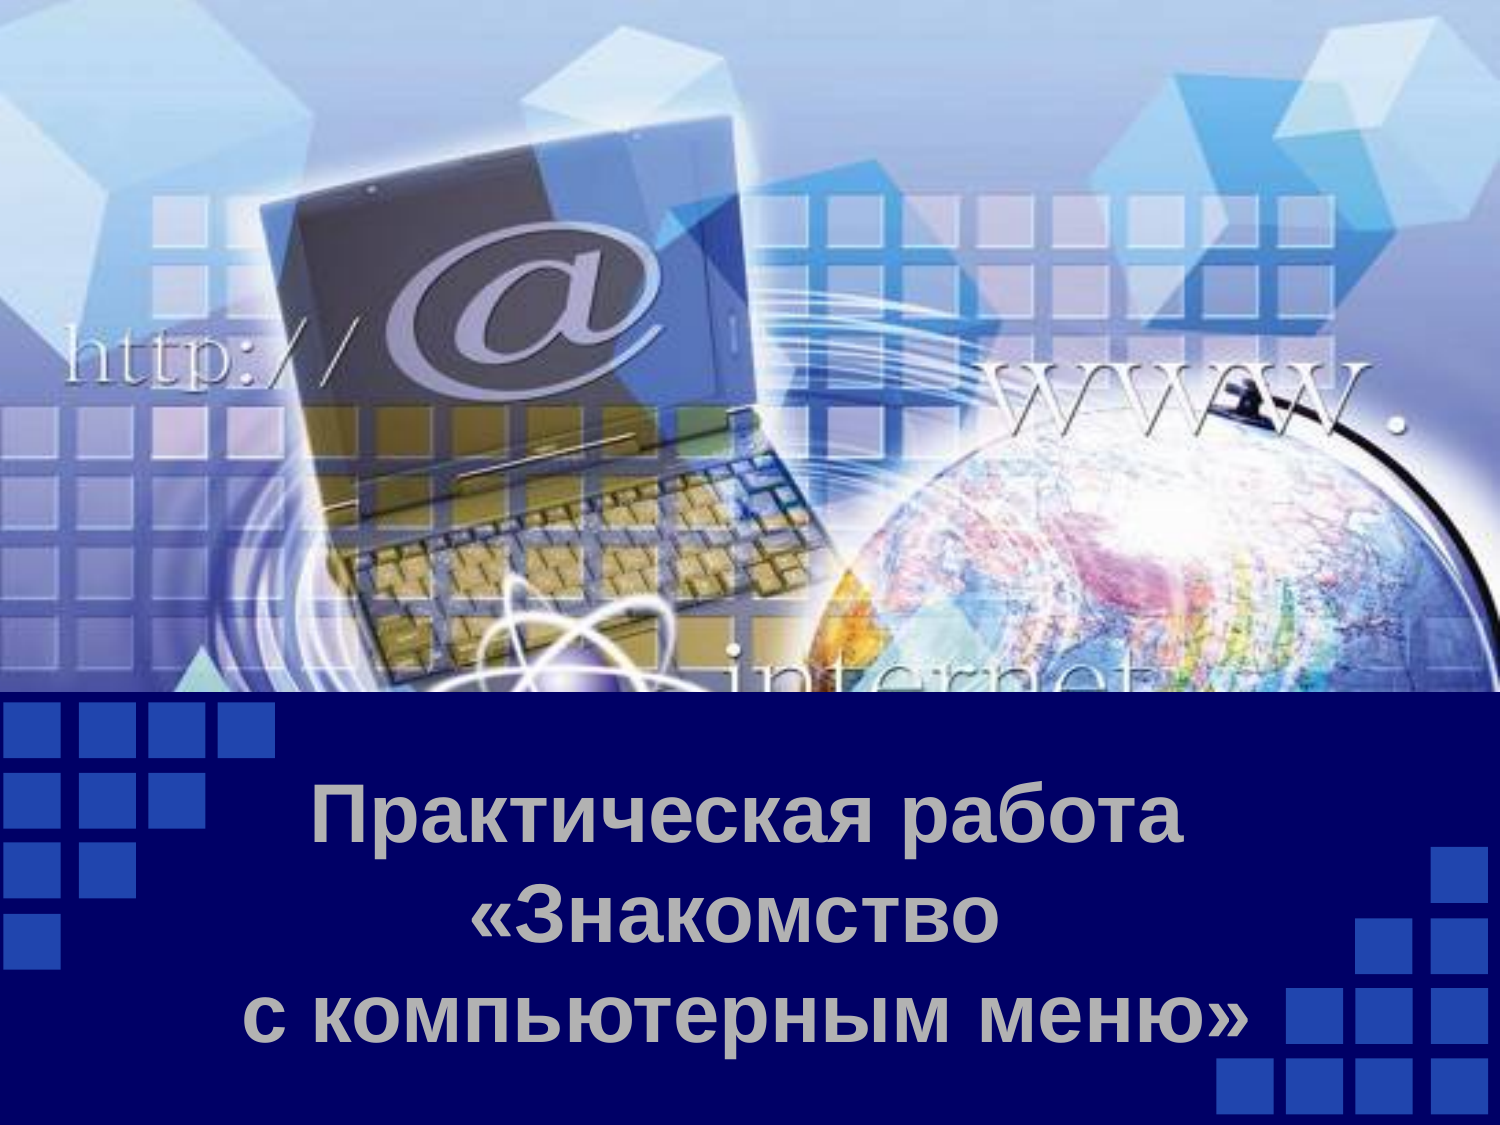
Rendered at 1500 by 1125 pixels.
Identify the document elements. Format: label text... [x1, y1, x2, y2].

picture [0, 0, 1500, 692]
title Практическая работа «Знакомство с компьютерным меню» [54, 693, 1440, 1125]
